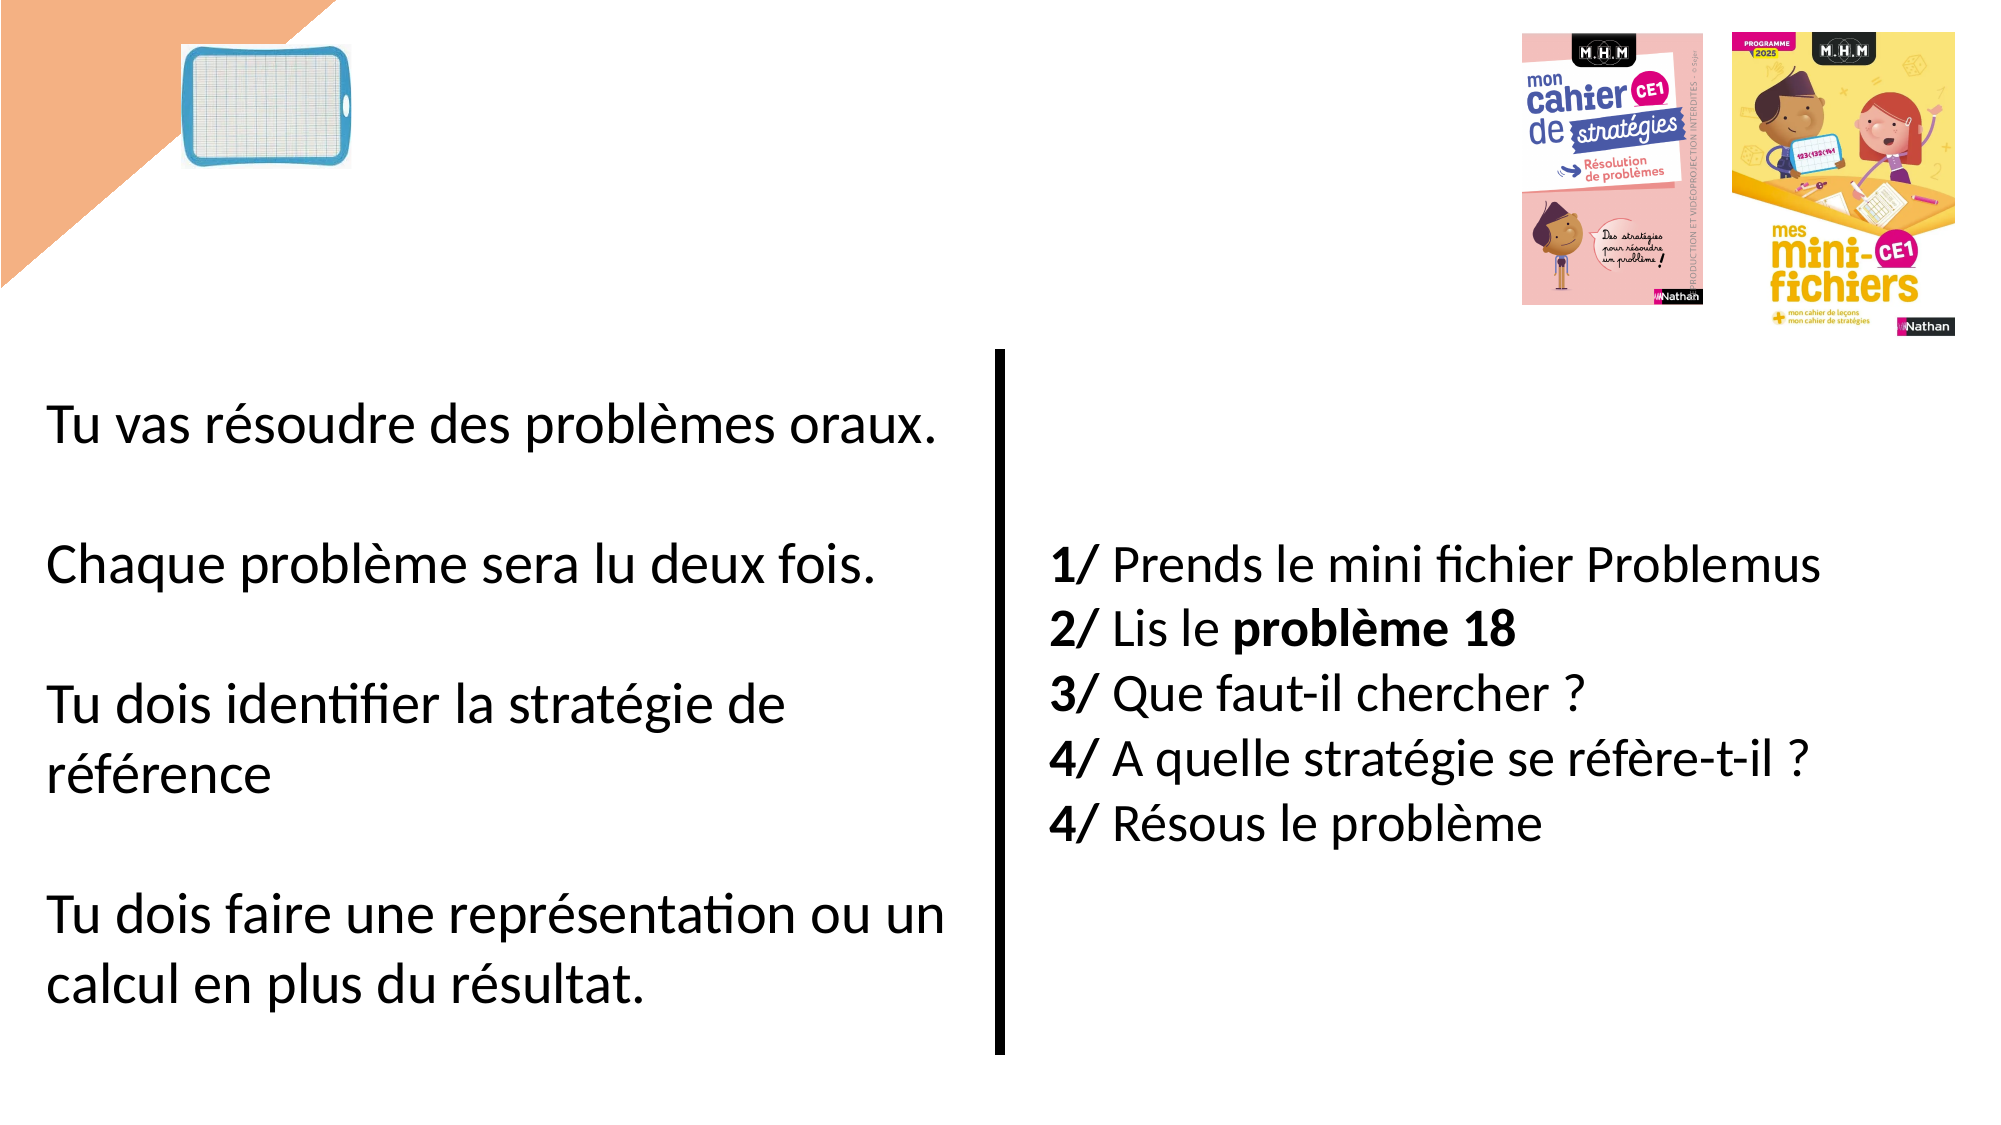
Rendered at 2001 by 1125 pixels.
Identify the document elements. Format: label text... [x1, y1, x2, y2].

text_box [0, 0, 337, 290]
picture [180, 44, 352, 169]
text_box 1/ Prends le mini fichier Problemus 2/ Lis le problème 18 3/ Que faut-il chercher ? 4/ A quelle stratégie se réfère-t-il ? 4/ Résous le problème [1034, 520, 1955, 860]
picture [1732, 32, 1955, 343]
text_box Tu vas résoudre des problèmes oraux. Chaque problème sera lu deux fois. Tu dois identifier la stratégie de référence Tu dois faire une représentation ou un calcul en plus du résultat. [32, 378, 966, 1023]
picture [1522, 32, 1703, 305]
